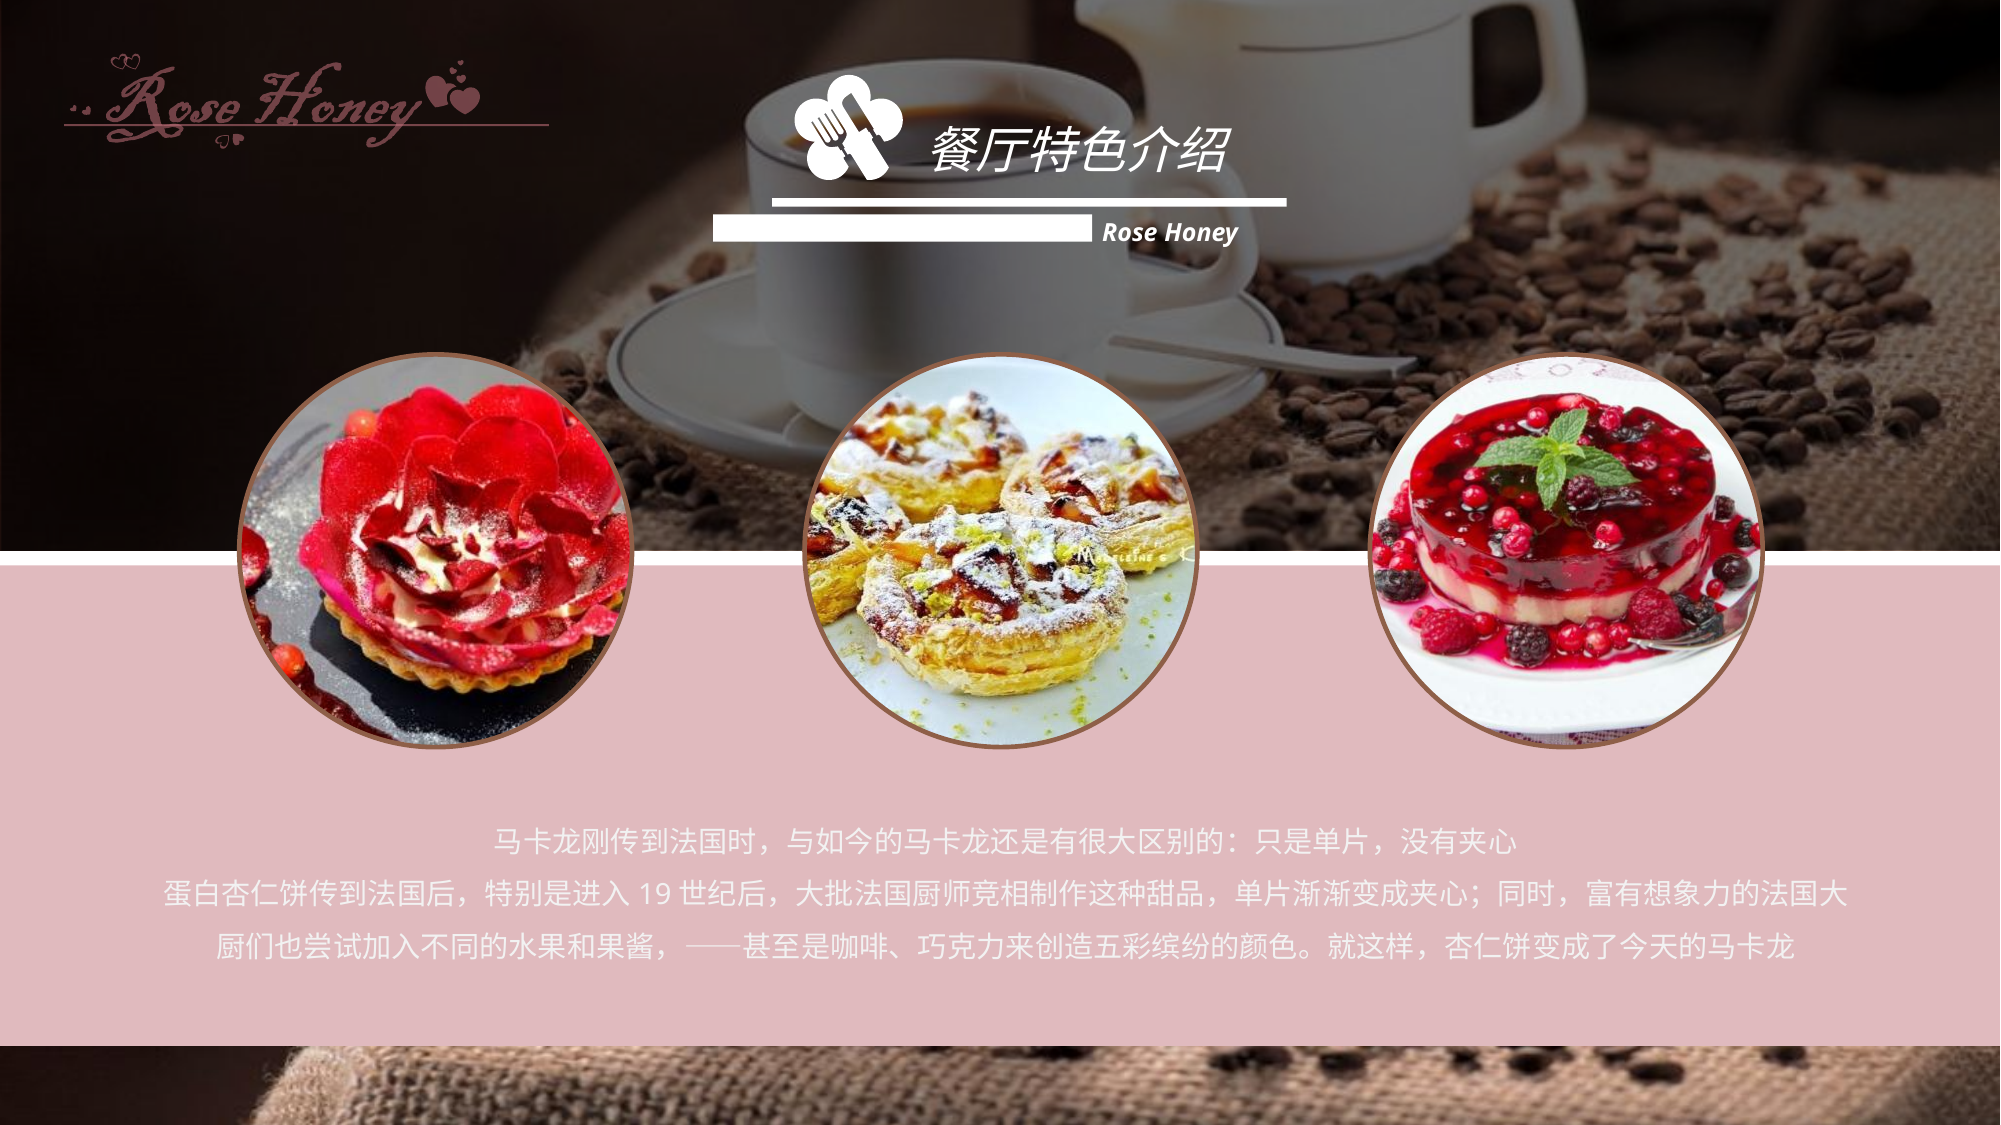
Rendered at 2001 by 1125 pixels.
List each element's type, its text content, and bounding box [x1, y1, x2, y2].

text_box [0, 564, 2000, 1046]
text_box 马卡龙刚传到法国时，与如今的马卡龙还是有很大区别的：只是单片，没有夹心 蛋白杏仁饼传到法国后，特别是进入19世纪后，大批法国厨师竞相制作这种甜品，单片渐渐变成夹心；同时，富有想象力的法国大厨们也尝试加入不同的水果和果酱，——甚至是咖啡、巧克力来创造五彩缤纷的颜色。就这样，杏仁饼变成了今天的马卡龙 [137, 798, 1875, 971]
picture [0, 1046, 2000, 1125]
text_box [64, 54, 549, 148]
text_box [713, 75, 1287, 255]
picture [0, 0, 2000, 748]
